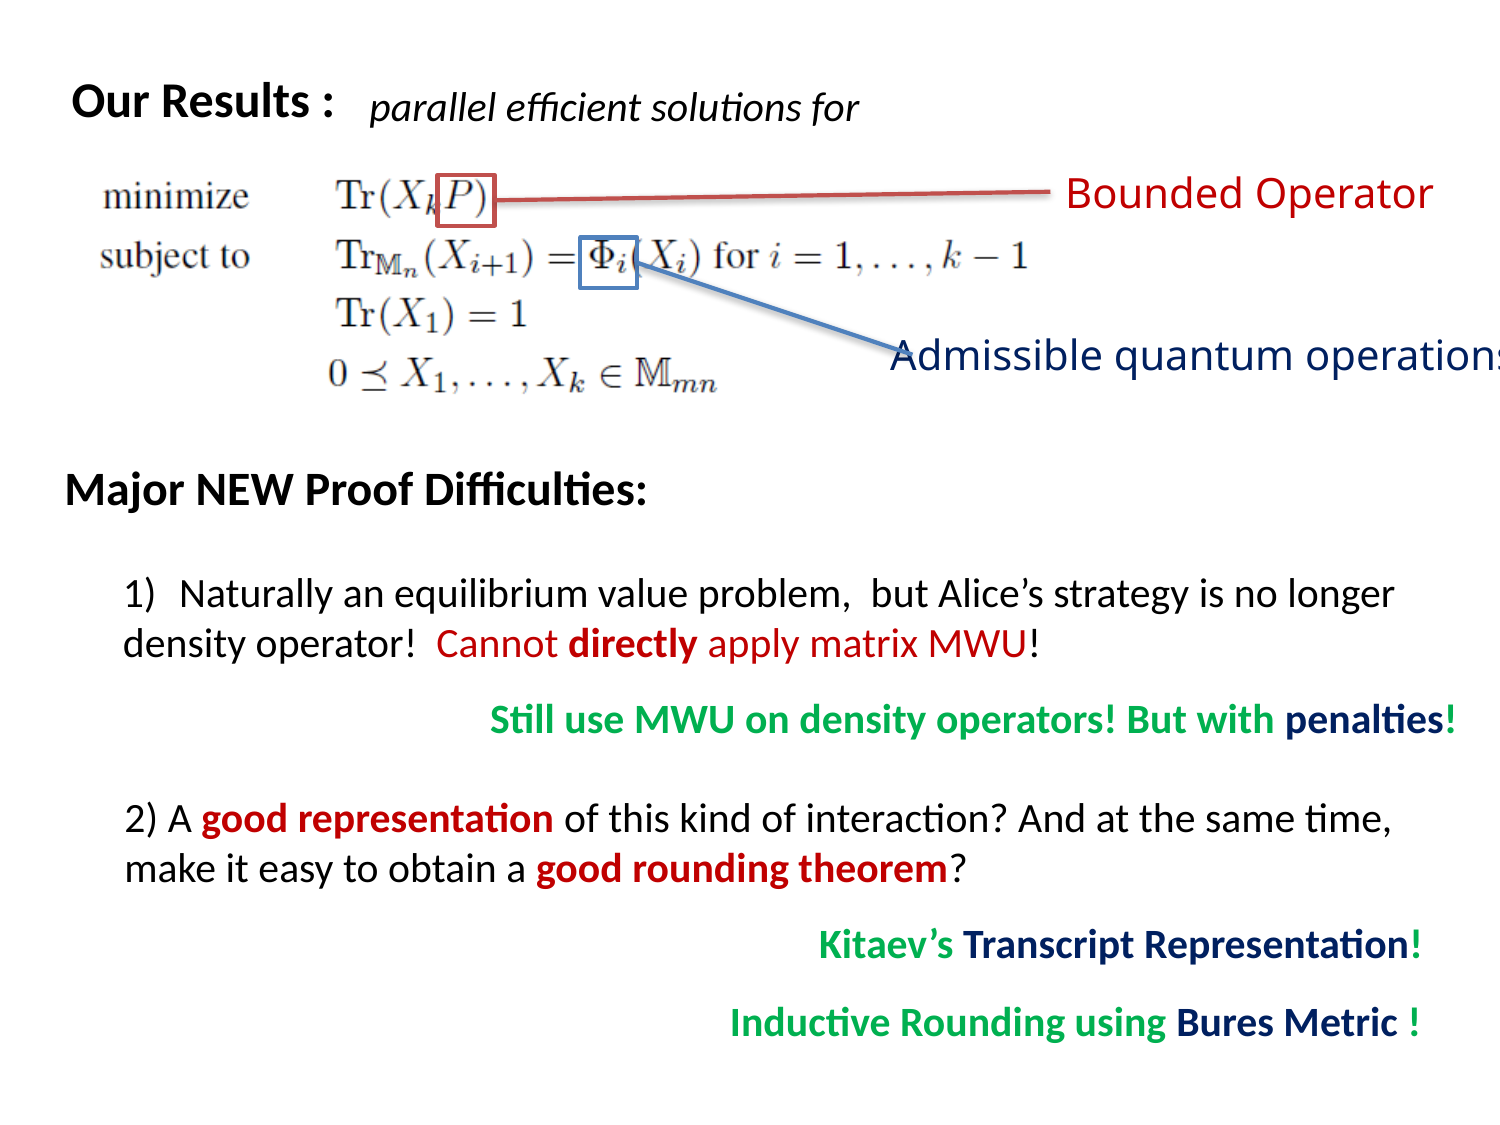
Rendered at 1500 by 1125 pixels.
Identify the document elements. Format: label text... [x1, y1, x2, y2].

text_box 2) A good representation of this kind of interaction? And at the same time, make it easy to obtain a good rounding theorem? [109, 783, 1418, 899]
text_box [637, 262, 913, 355]
text_box parallel efficient solutions for [354, 71, 885, 137]
text_box Naturally an equilibrium value problem, but Alice’s strategy is no longer density operator! Cannot directly apply matrix MWU! [108, 558, 1412, 674]
text_box Inductive Rounding using Bures Metric ! [715, 987, 1437, 1053]
text_box Bounded Operator [1077, 159, 1449, 225]
text_box Our Results : [44, 45, 363, 150]
text_box Kitaev’s Transcript Representation! [804, 909, 1438, 975]
picture [87, 149, 1074, 424]
text_box Admissible quantum operations [1077, 321, 1500, 387]
text_box Major NEW Proof Difficulties: [49, 450, 665, 523]
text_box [494, 191, 1076, 201]
text_box Still use MWU on density operators! But with penalties! [475, 684, 1473, 750]
